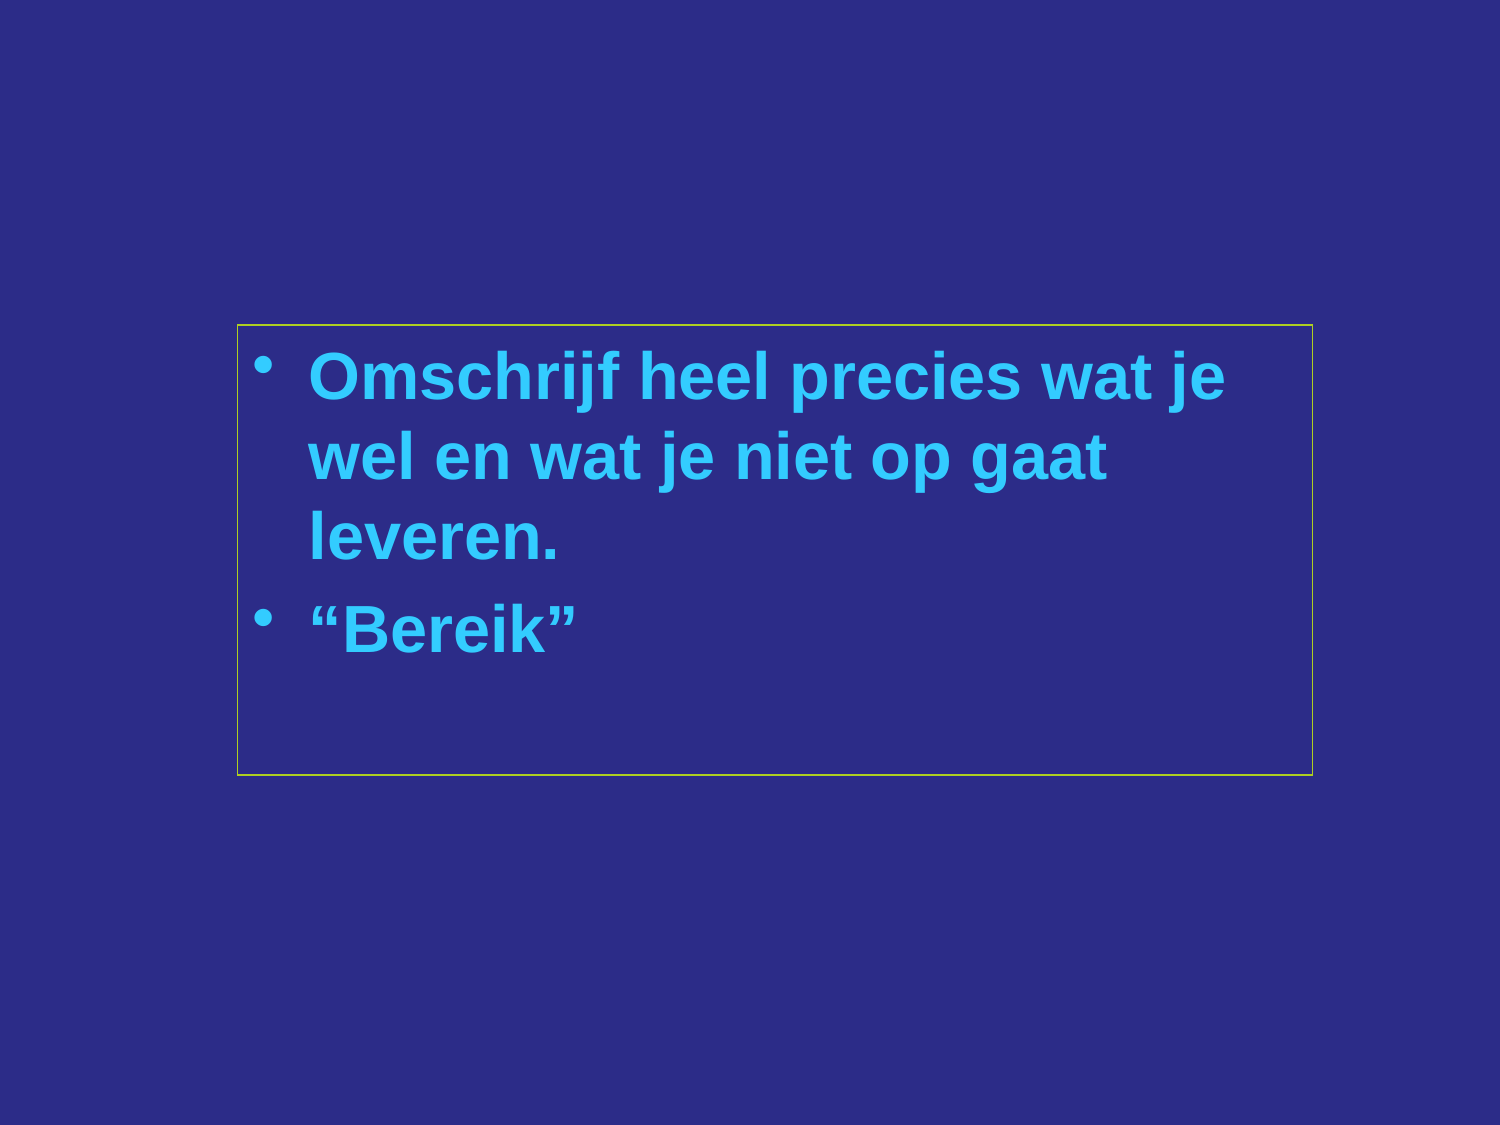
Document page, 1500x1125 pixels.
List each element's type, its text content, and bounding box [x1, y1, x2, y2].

list Omschrijf heel precies wat je wel en wat je niet op gaat leveren. “Bereik” [237, 324, 1313, 776]
